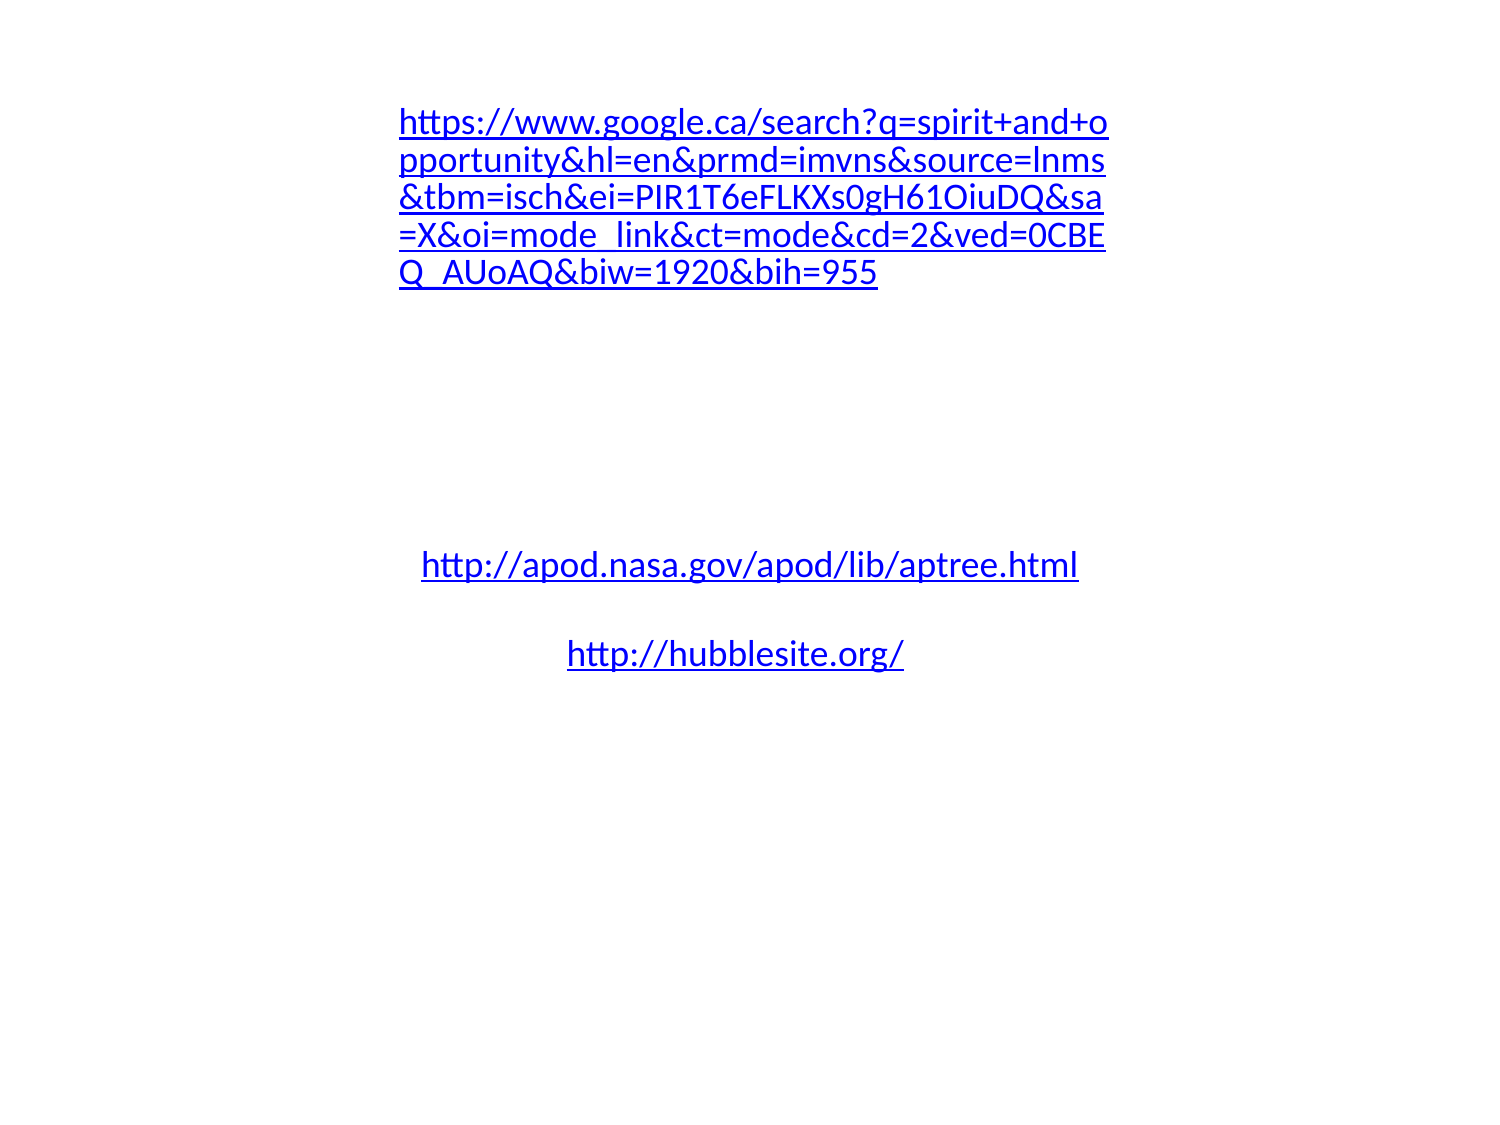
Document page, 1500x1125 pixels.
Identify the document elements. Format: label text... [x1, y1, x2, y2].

text_box https://www.google.ca/search?q=spirit+and+opportunity&hl=en&prmd=imvns&source=lnms&tbm=isch&ei=PIR1T6eFLKXs0gH61OiuDQ&sa=X&oi=mode_link&ct=mode&cd=2&ved=0CBEQ_AUoAQ&biw=1920&bih=955 [383, 89, 1134, 150]
text_box http://hubblesite.org/ [551, 621, 920, 682]
text_box http://apod.nasa.gov/apod/lib/aptree.html [406, 532, 1094, 592]
